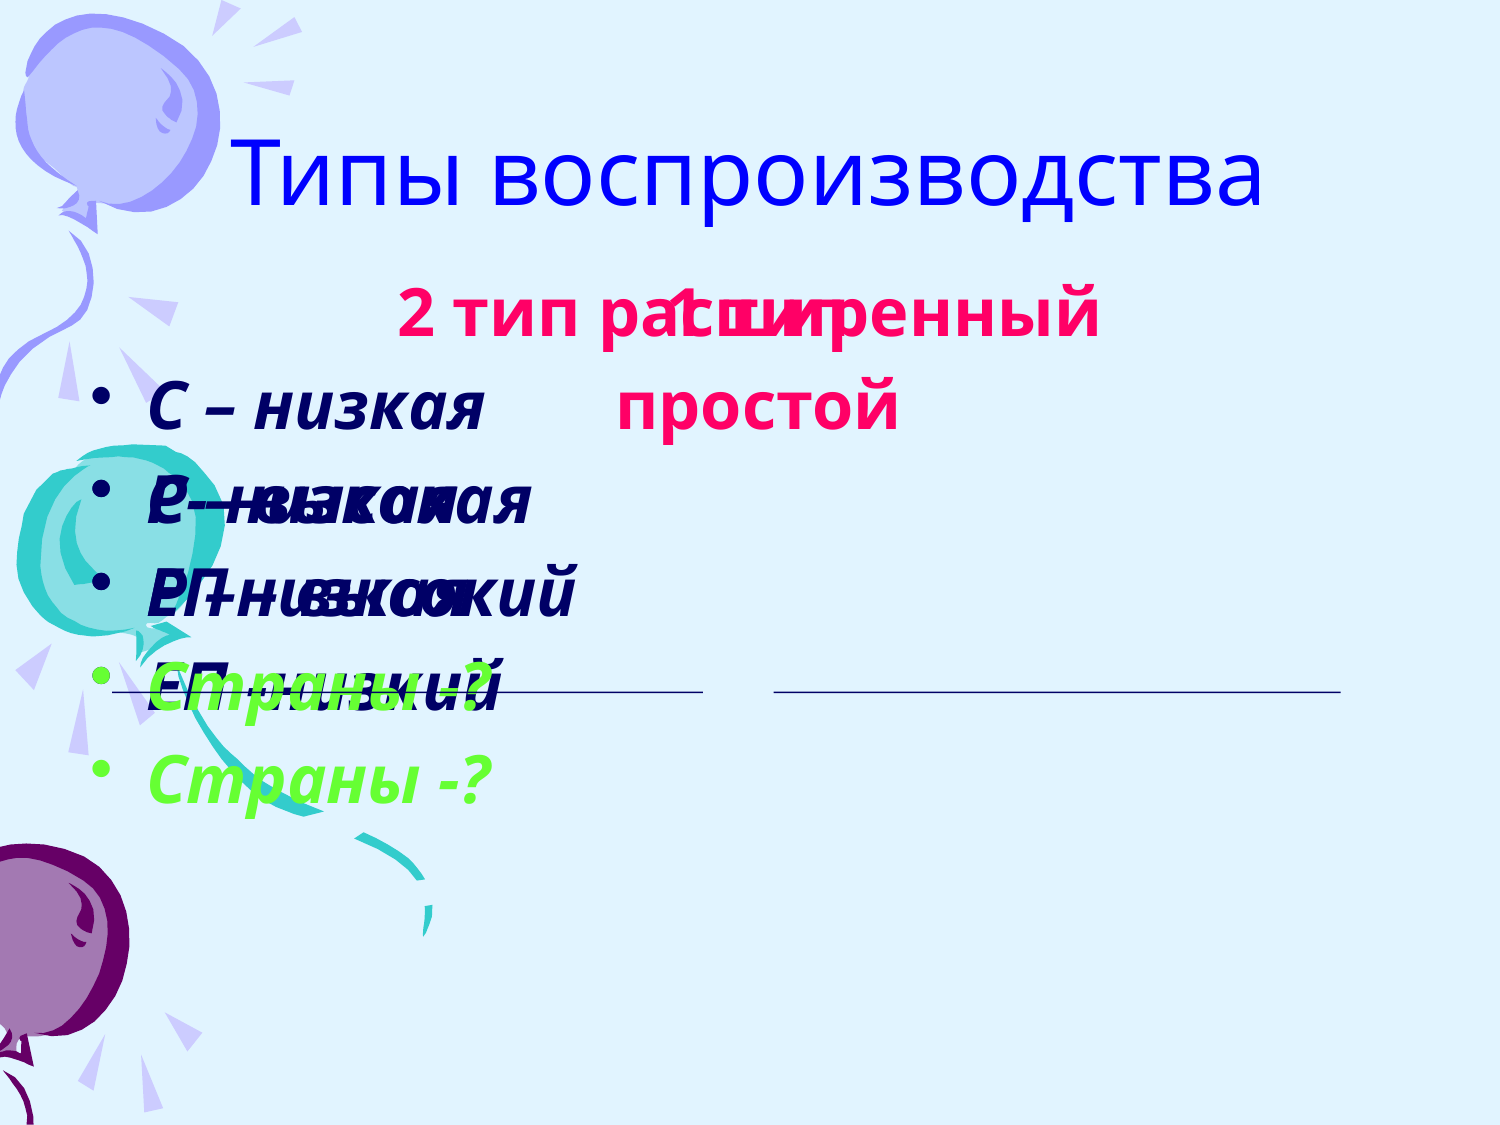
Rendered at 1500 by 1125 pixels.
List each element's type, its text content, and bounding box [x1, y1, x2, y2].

title Типы воспроизводства [72, 16, 1426, 233]
list 2 тип расширенный С – низкая Р – высокая ЕП – высокий Страны -? [74, 262, 1426, 994]
